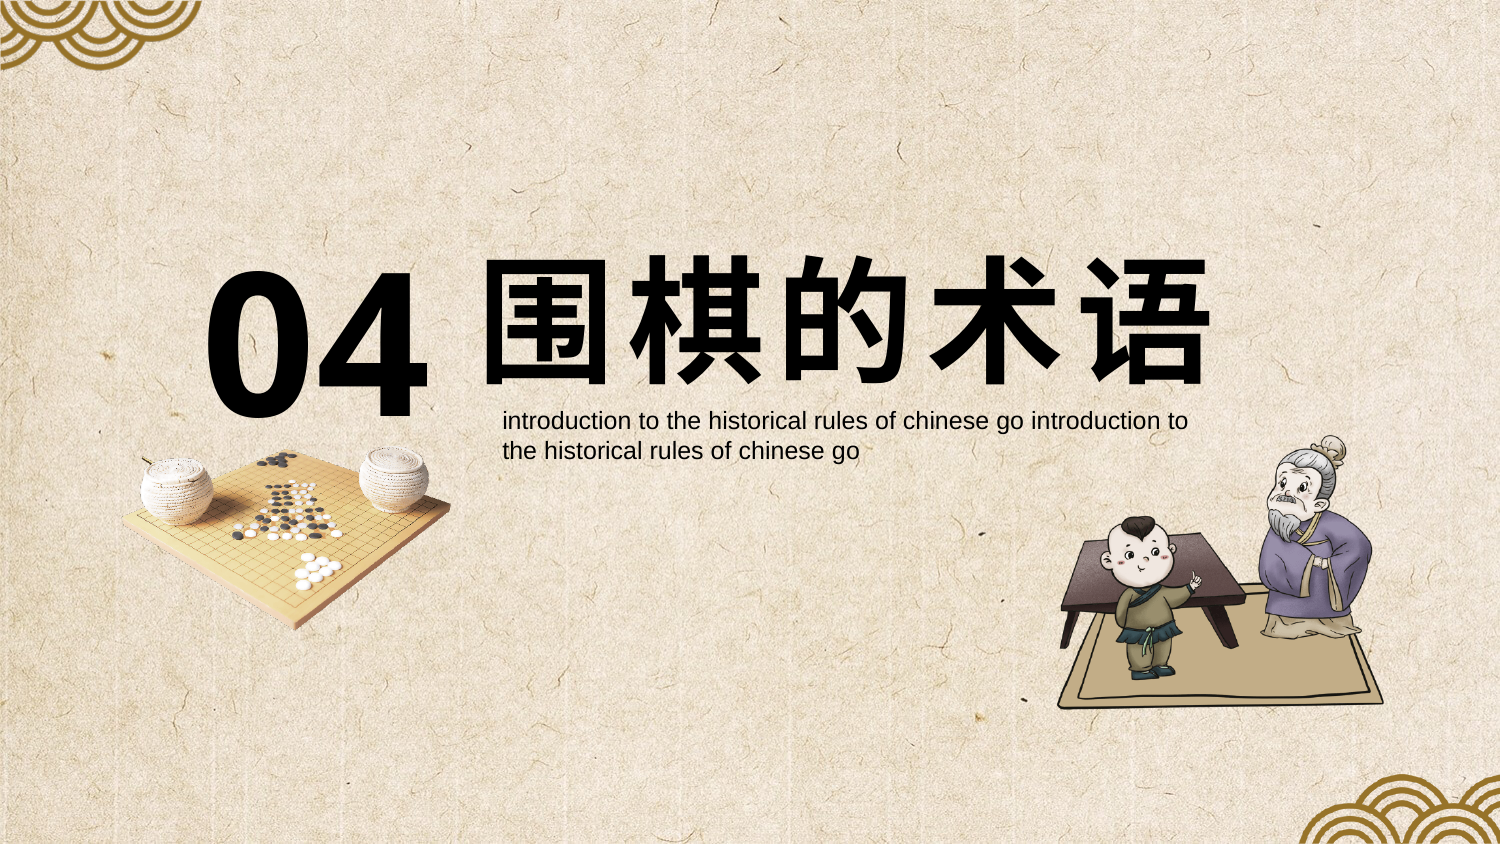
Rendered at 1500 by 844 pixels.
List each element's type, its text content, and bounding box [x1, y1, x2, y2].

picture [0, 0, 1500, 844]
text_box introduction to the historical rules of chinese go introduction to the historical rules of chinese go [487, 396, 1238, 472]
text_box 04 [187, 209, 446, 384]
text_box 围棋的术语 [462, 227, 1250, 408]
